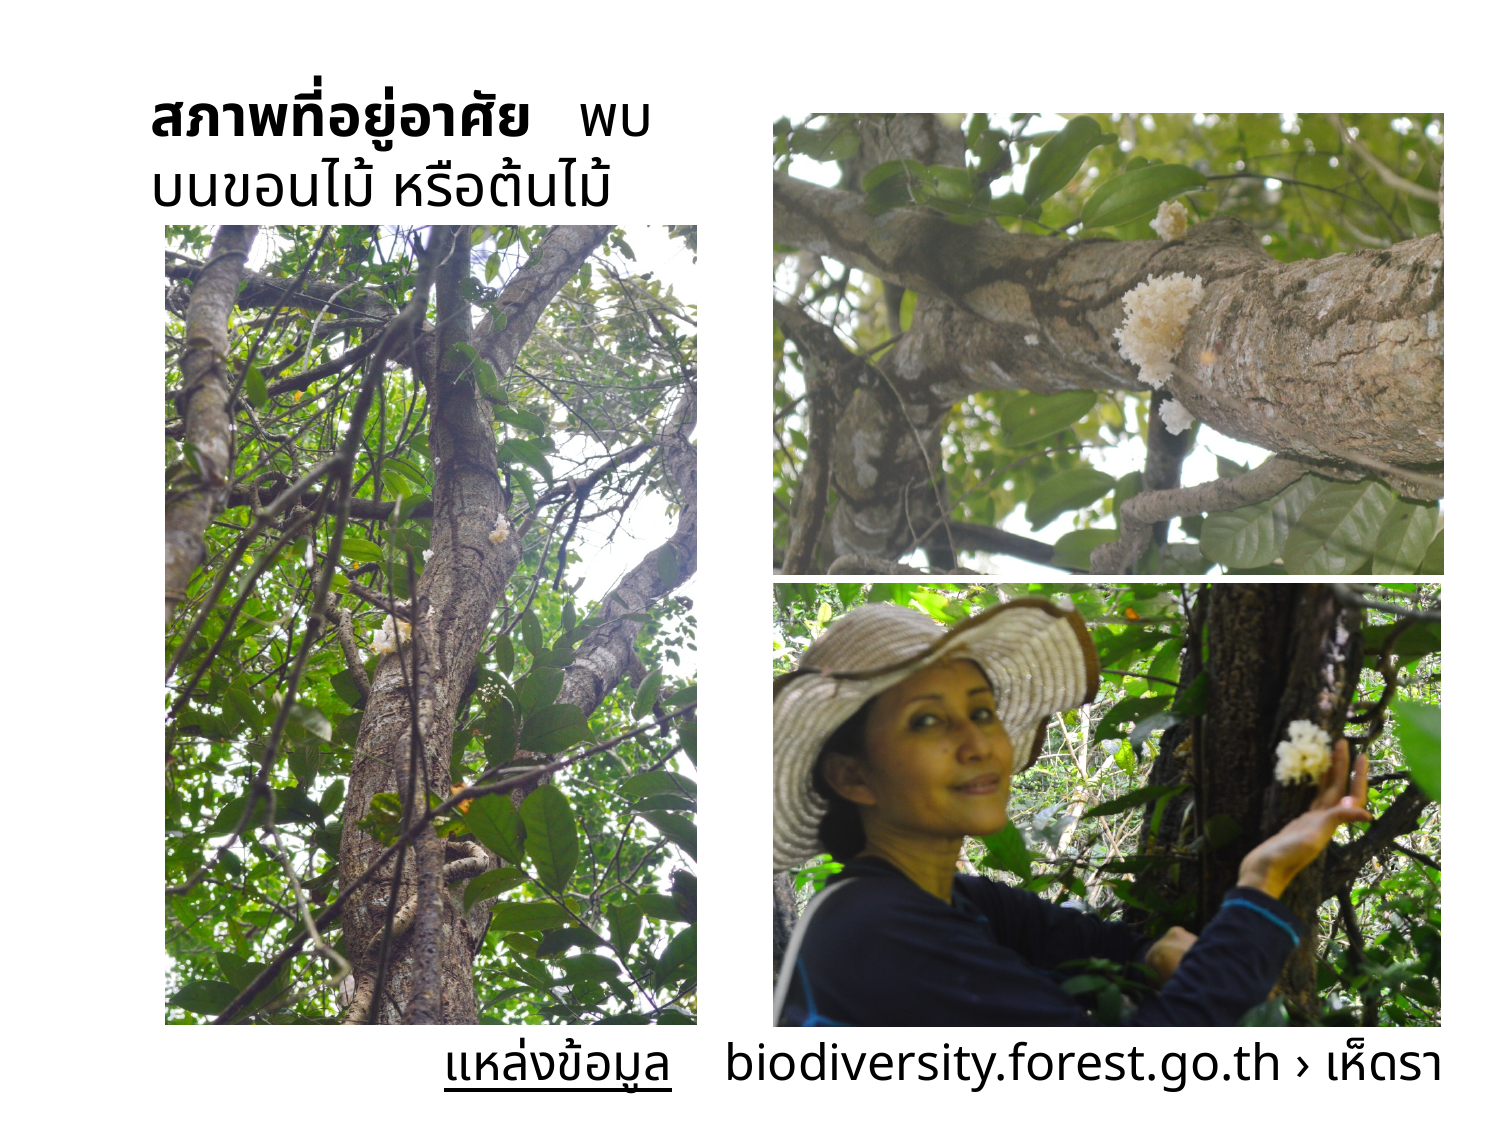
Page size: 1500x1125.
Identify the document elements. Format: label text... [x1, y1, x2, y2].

picture [773, 583, 1441, 1028]
text_box สภาพที่อยู่อาศัย พบบนขอนไม้ หรือต้นไม้ [135, 70, 727, 226]
picture [773, 113, 1445, 575]
text_box แหล่งข้อมูล biodiversity.forest.go.th › เห็ดรา [407, 1023, 1459, 1114]
picture [165, 225, 698, 1025]
